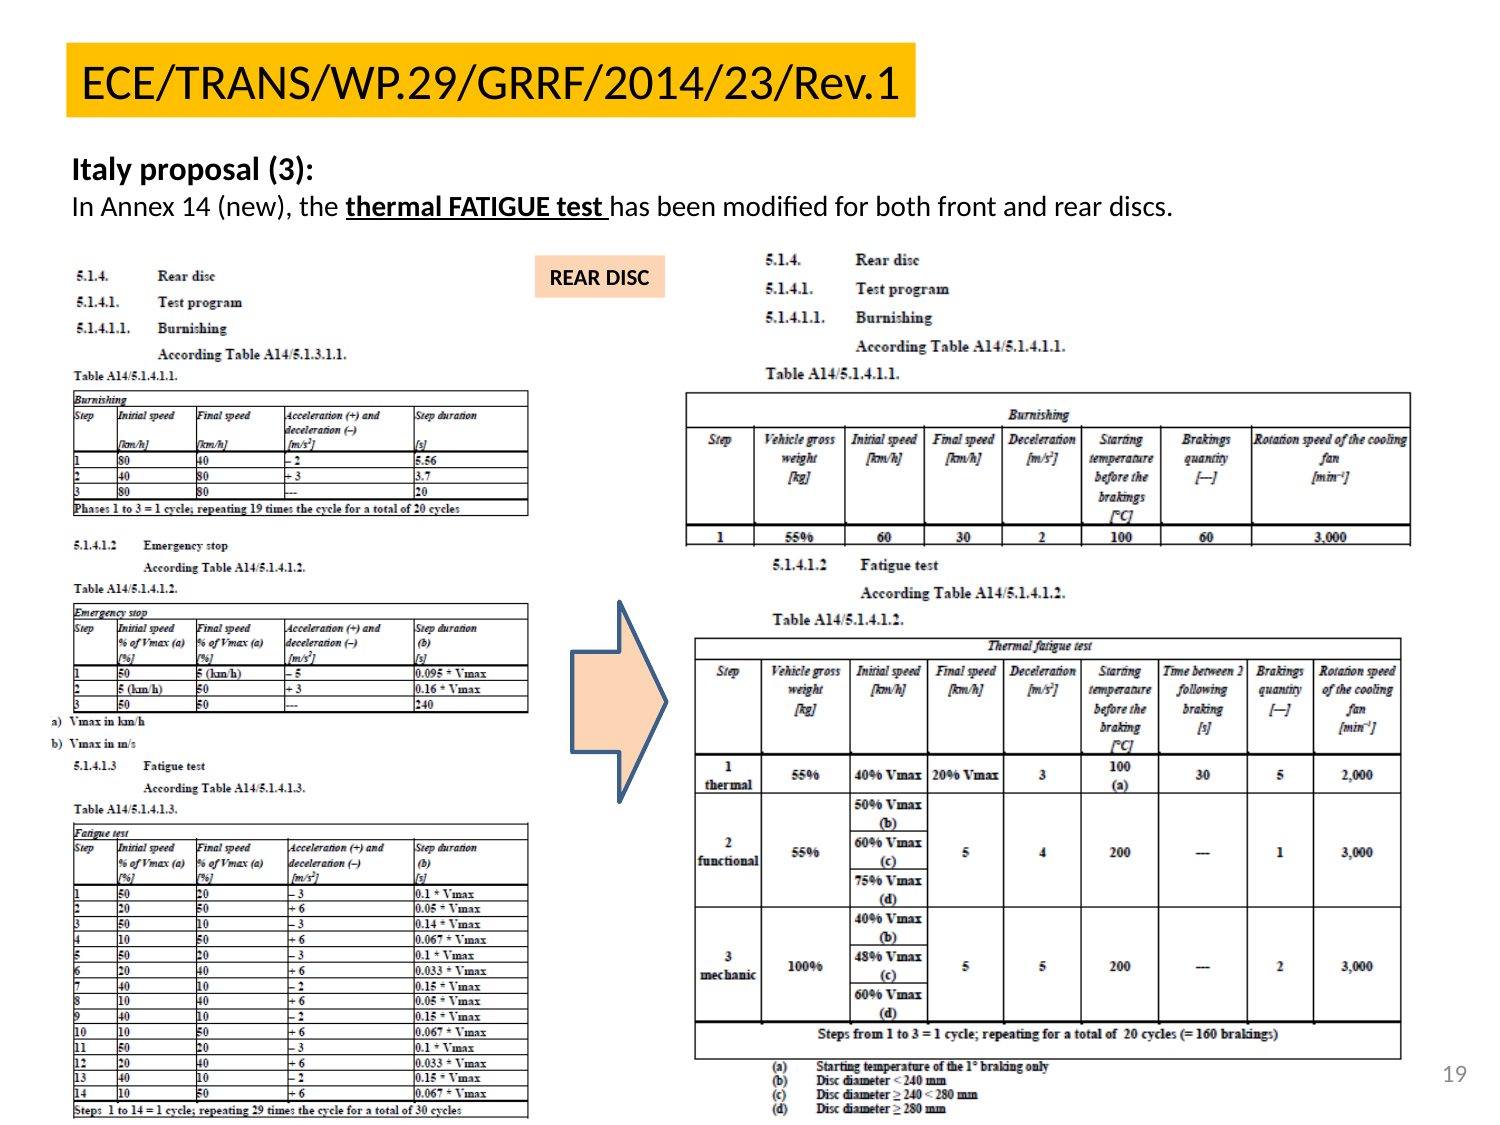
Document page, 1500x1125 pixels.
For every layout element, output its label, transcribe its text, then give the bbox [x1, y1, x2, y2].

text_box ECE/TRANS/WP.29/GRRF/2014/23/Rev.1 [66, 42, 916, 118]
text_box REAR DISC [535, 255, 665, 298]
picture [76, 267, 361, 366]
text_box Italy proposal (3): In Annex 14 (new), the thermal FATIGUE test has been modified for both front and rear discs. [56, 140, 1189, 230]
picture [51, 367, 534, 1121]
text_box [570, 599, 669, 805]
picture [680, 250, 1430, 1120]
slide_number 19 [1417, 1042, 1483, 1103]
